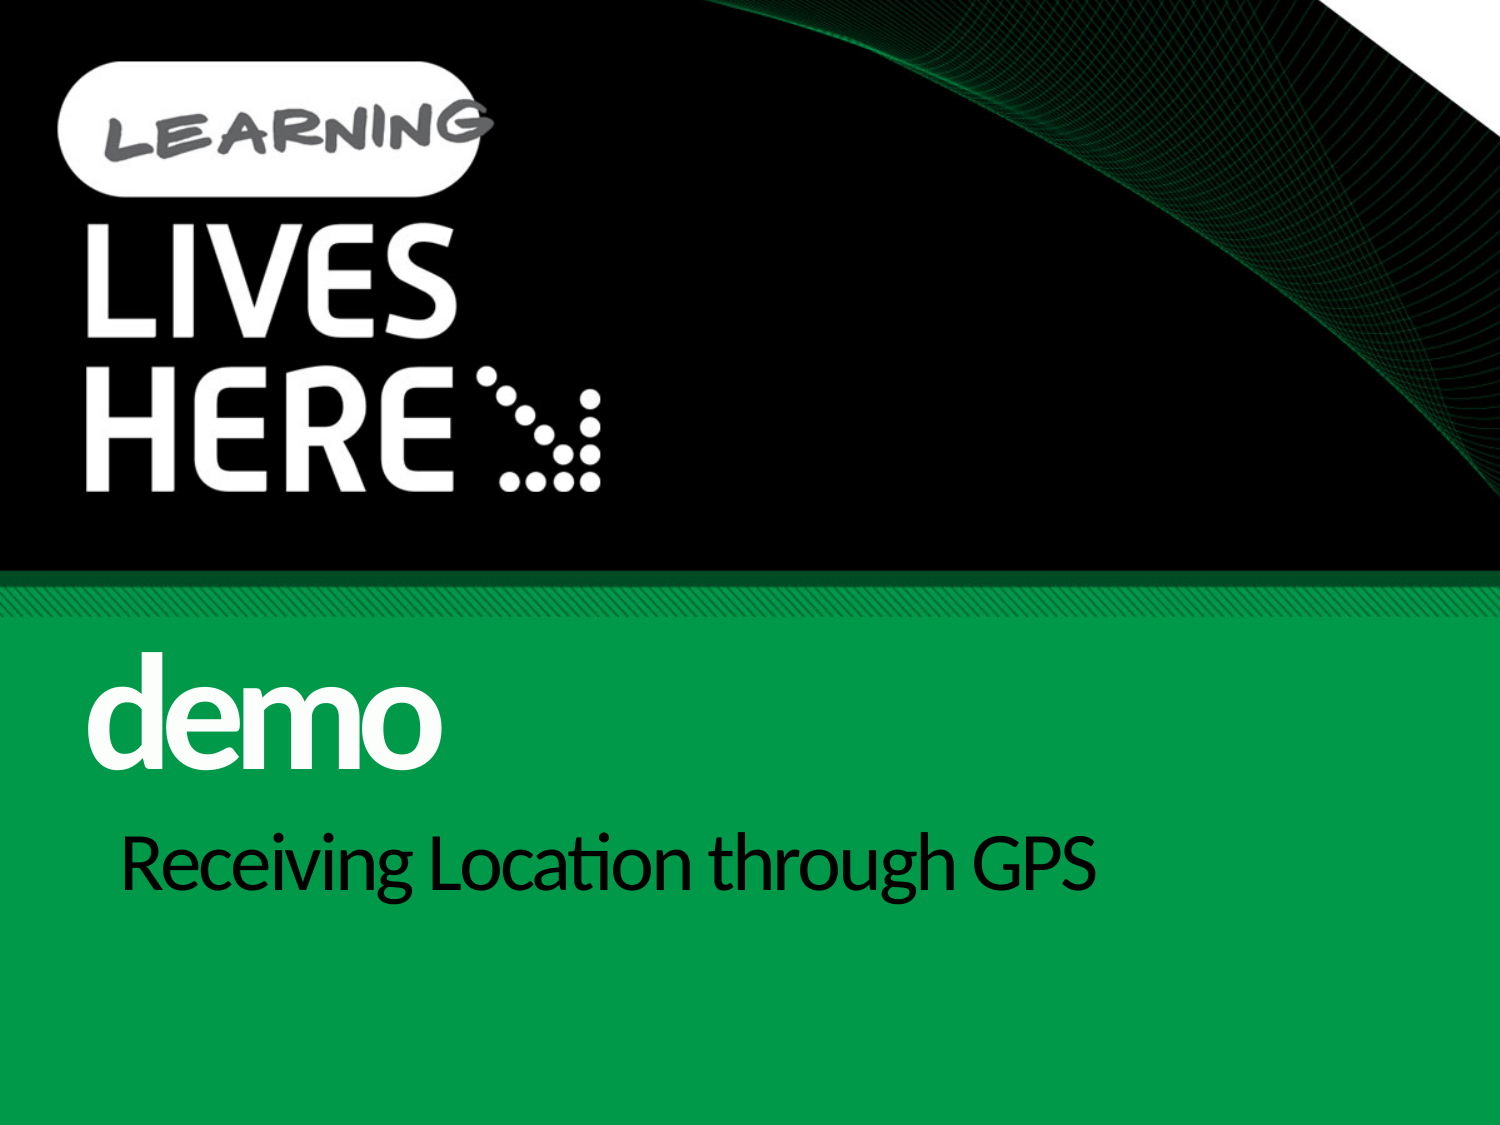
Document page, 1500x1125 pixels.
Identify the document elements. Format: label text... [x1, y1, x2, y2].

list demo [83, 625, 1344, 800]
picture [0, 0, 1500, 1125]
title Receiving Location through GPS [119, 818, 1375, 943]
